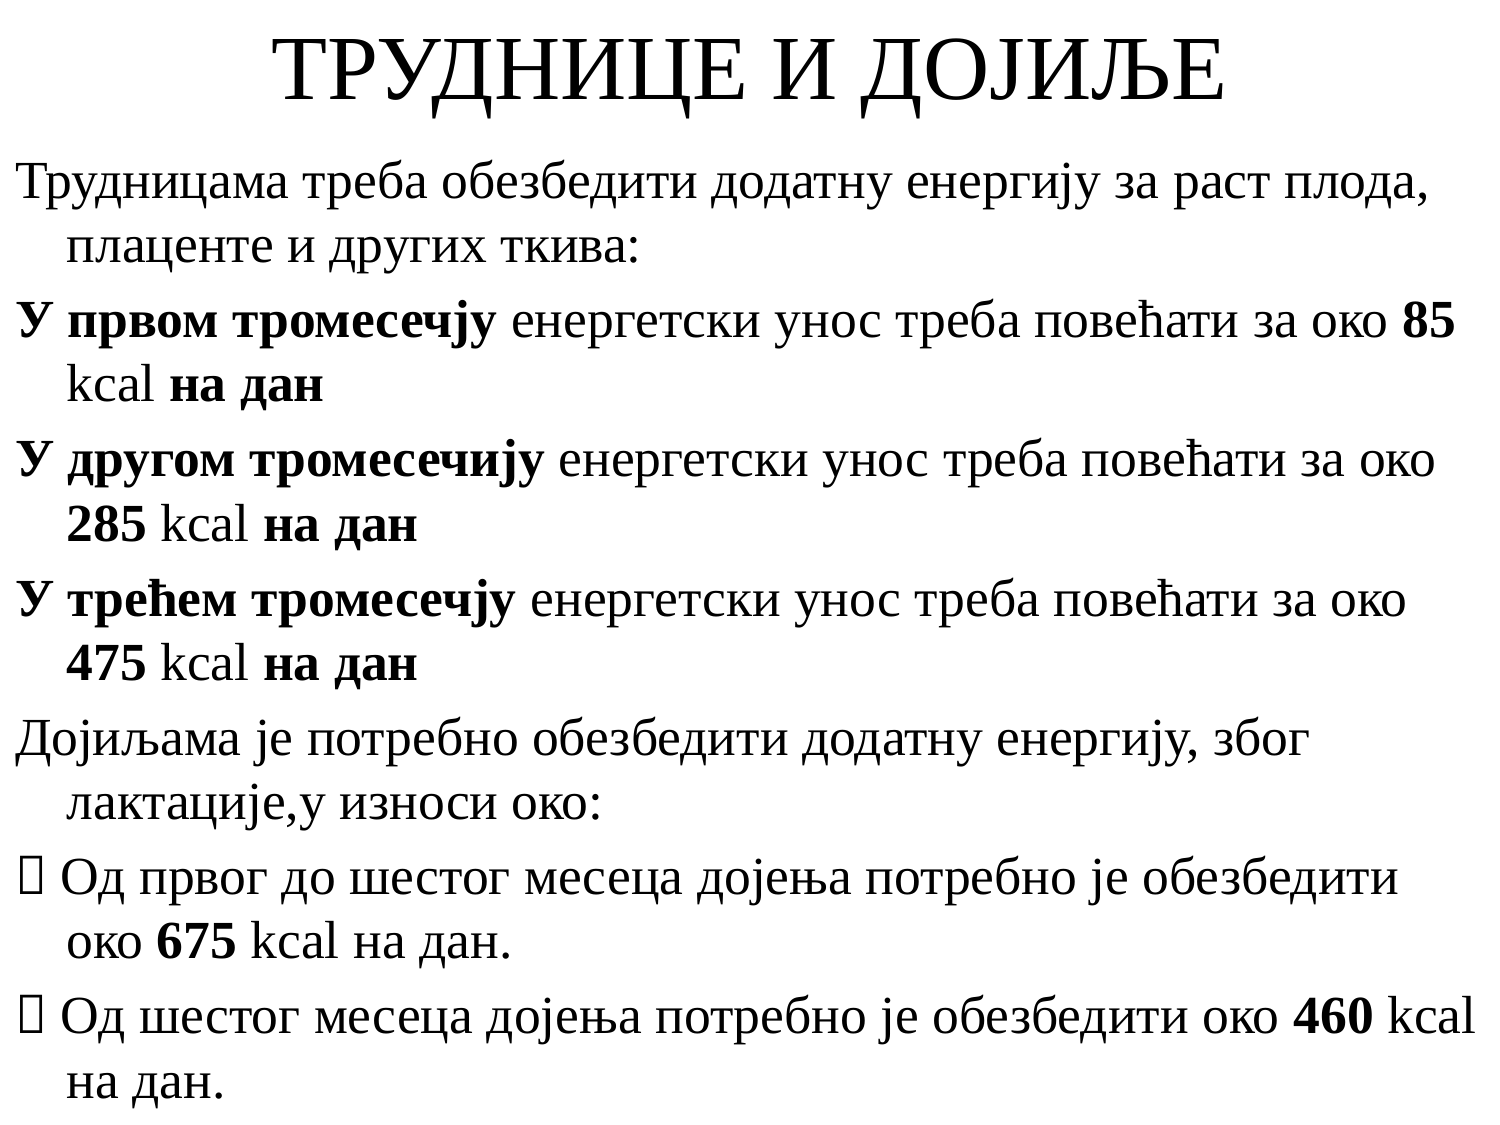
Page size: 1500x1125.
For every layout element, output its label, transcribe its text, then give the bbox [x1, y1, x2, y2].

list Трудницама треба обезбедити додатну енергију за раст плода, плаценте и других ткива: У првом тромесечју енергетски унос треба повећати за око 85 kcal на дан У другом тромесечију енергетски унос треба повећати за око 285 kcal на дан У трећем тромесечју енергетски унос треба повећати за око 475 kcal на дан Дојиљама је потребно обезбедити додатну енергију, због лактације,у износи око:  Од првог до шестог месеца дојења потребно је обезбедити око 675 kcal на дан.  Од шестог месеца дојења потребно је обезбедити око 460 kcal на дан. [0, 137, 1500, 1125]
title ТРУДНИЦЕ И ДОЈИЉЕ [0, 0, 1500, 126]
